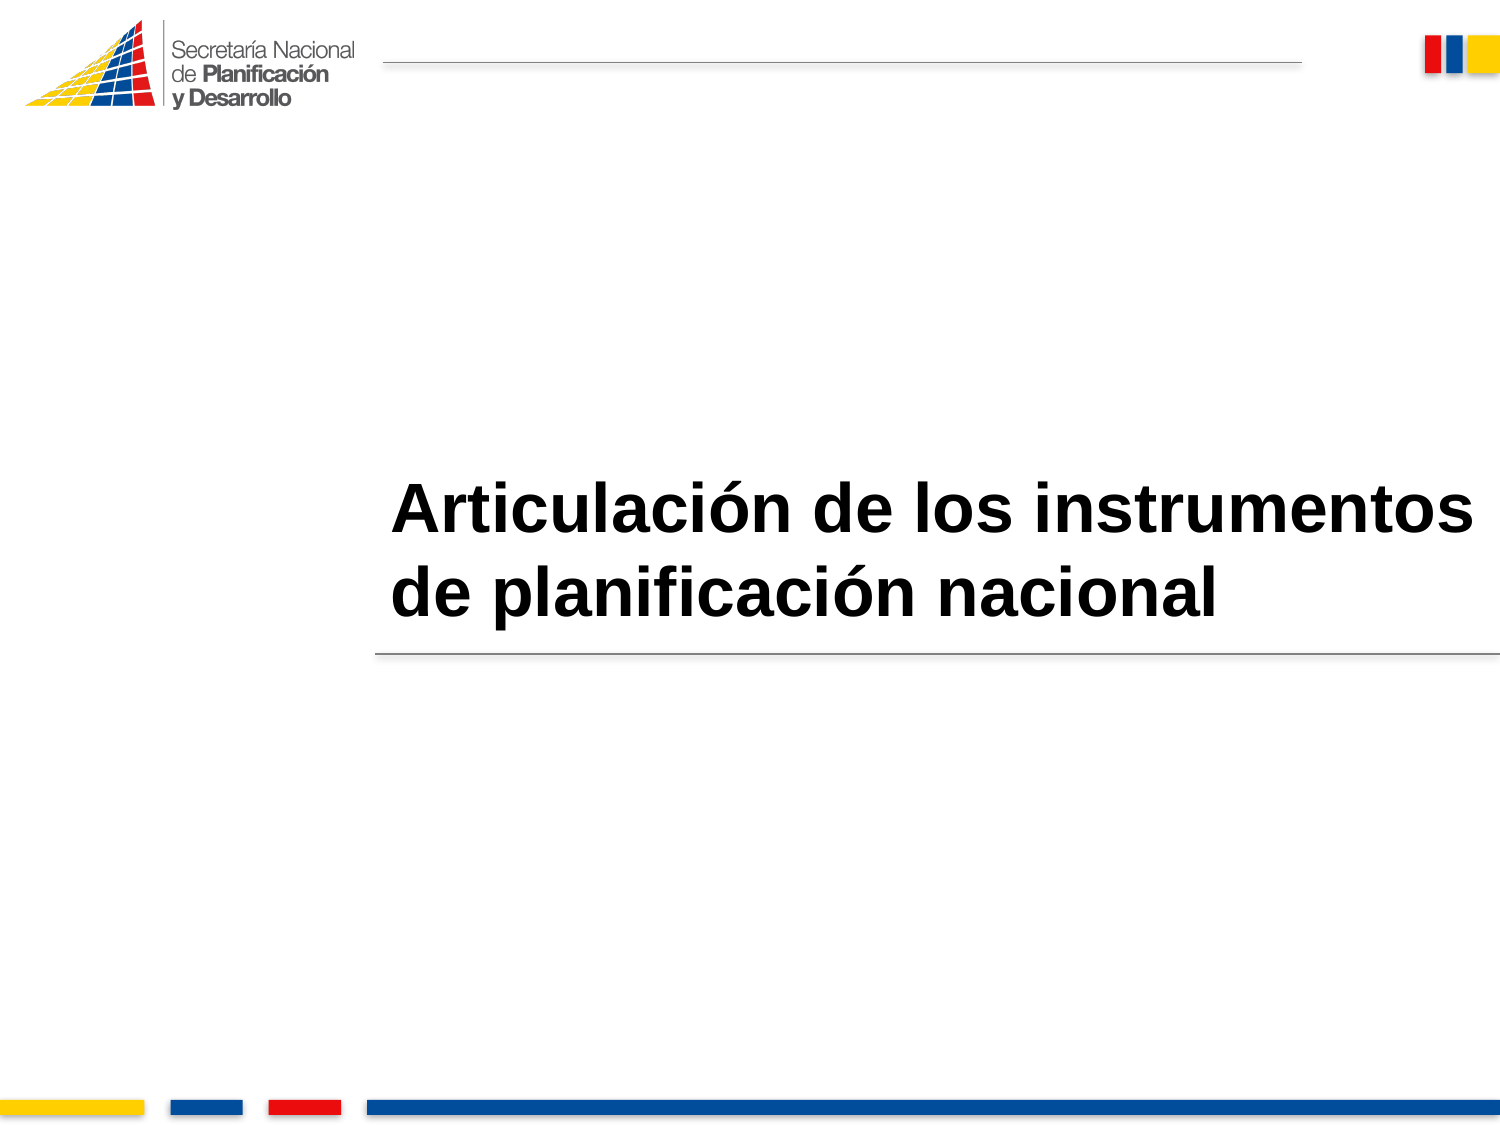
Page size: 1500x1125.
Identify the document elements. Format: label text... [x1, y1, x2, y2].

title Articulación de los instrumentos de planificación nacional [375, 450, 1500, 639]
picture [25, 20, 354, 110]
